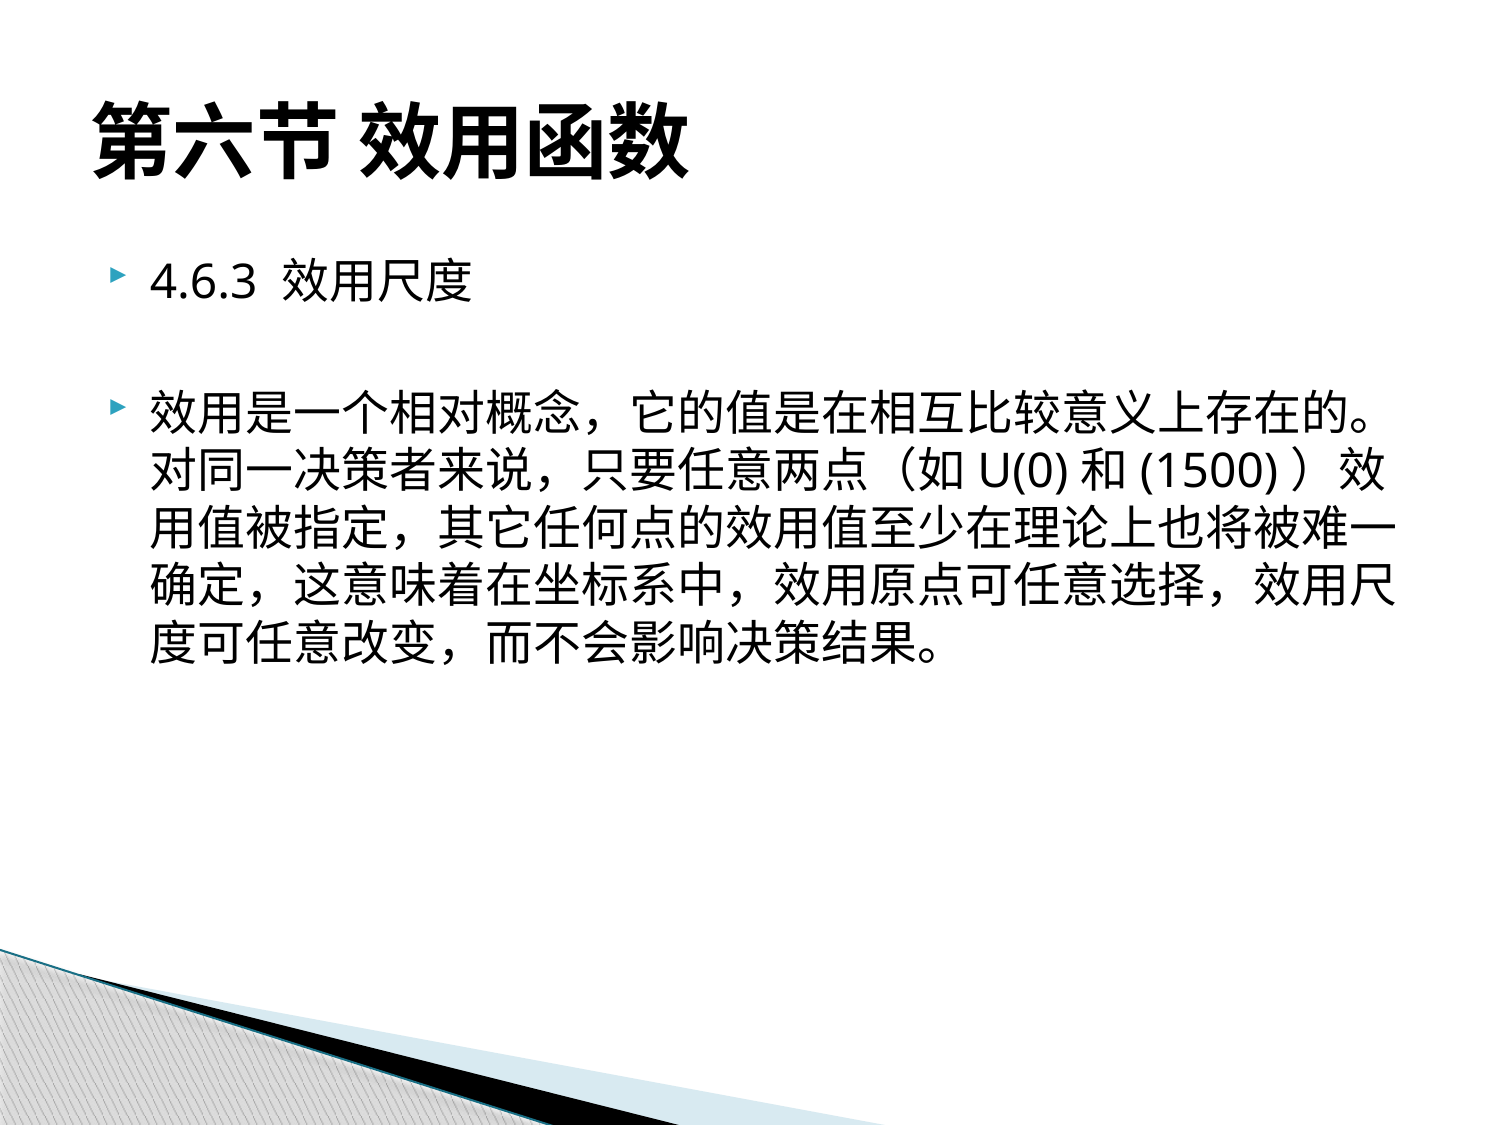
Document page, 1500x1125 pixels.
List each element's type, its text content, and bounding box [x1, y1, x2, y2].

title 第六节 效用函数 [75, 45, 1425, 233]
list 4.6.3 效用尺度 效用是一个相对概念，它的值是在相互比较意义上存在的。对同一决策者来说，只要任意两点（如U(0)和(1500)）效用值被指定，其它任何点的效用值至少在理论上也将被难一确定，这意味着在坐标系中，效用原点可任意选择，效用尺度可任意改变，而不会影响决策结果。 [75, 243, 1425, 1067]
